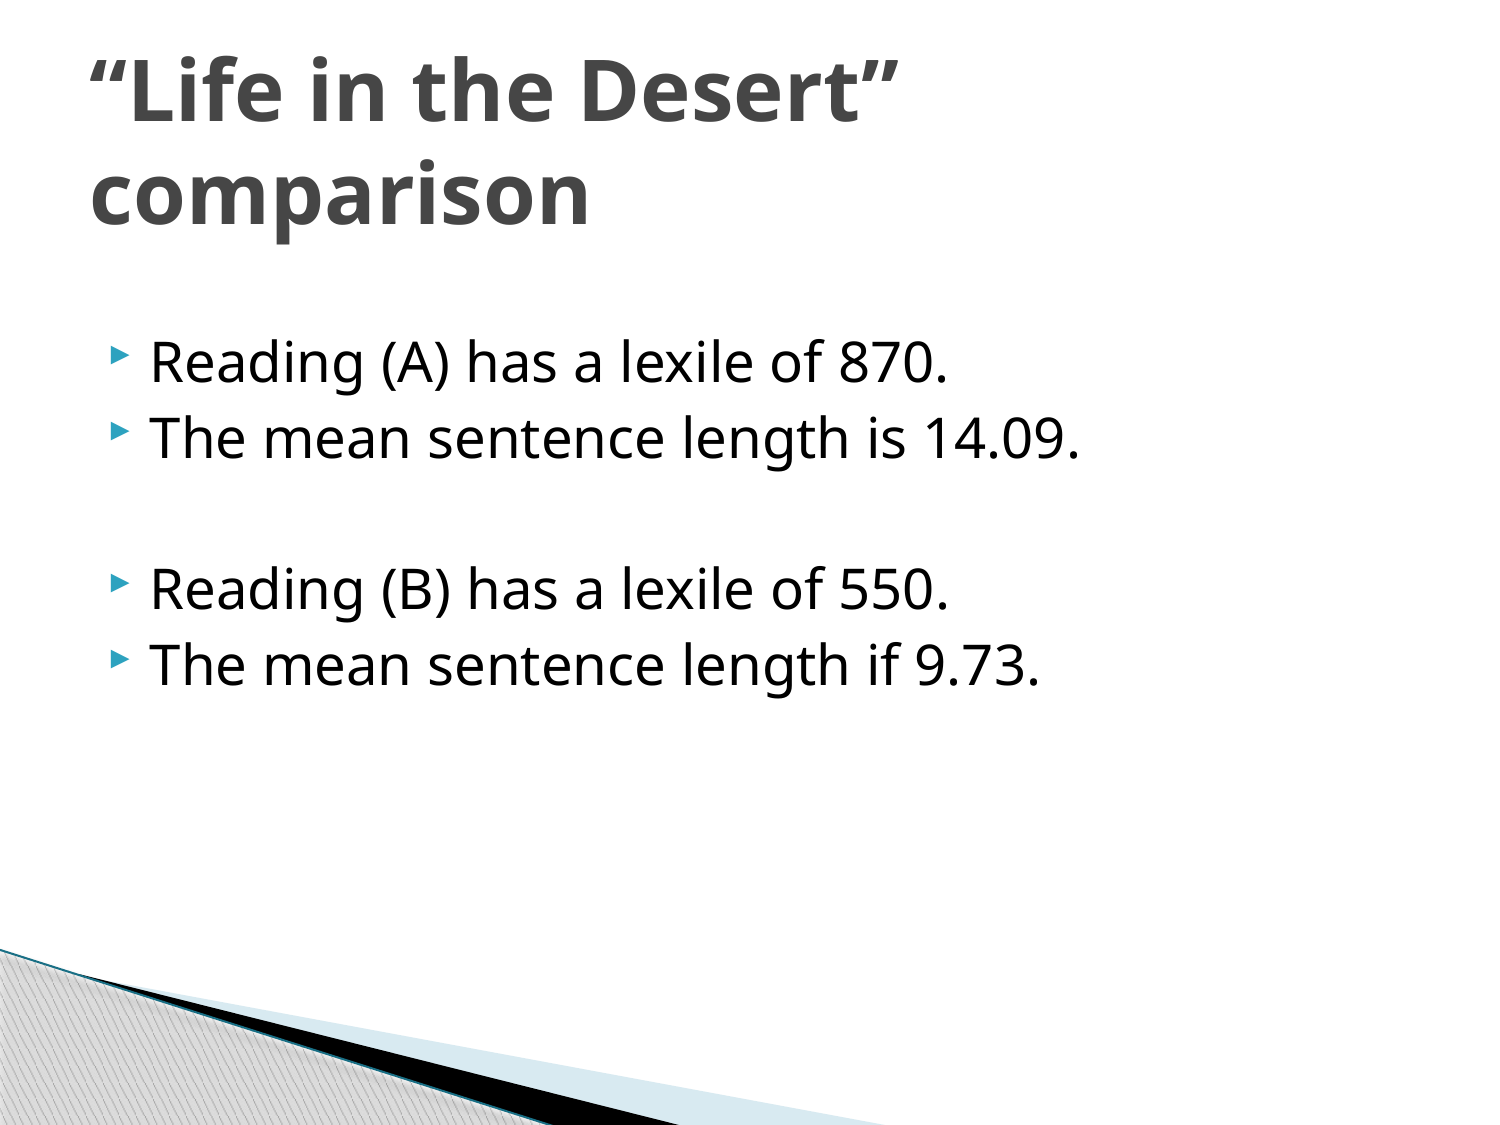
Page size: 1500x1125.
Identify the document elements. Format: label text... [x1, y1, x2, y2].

title “Life in the Desert” comparison [75, 45, 1425, 233]
list Reading (A) has a lexile of 870. The mean sentence length is 14.09. Reading (B) has a lexile of 550. The mean sentence length if 9.73. [75, 243, 1425, 986]
